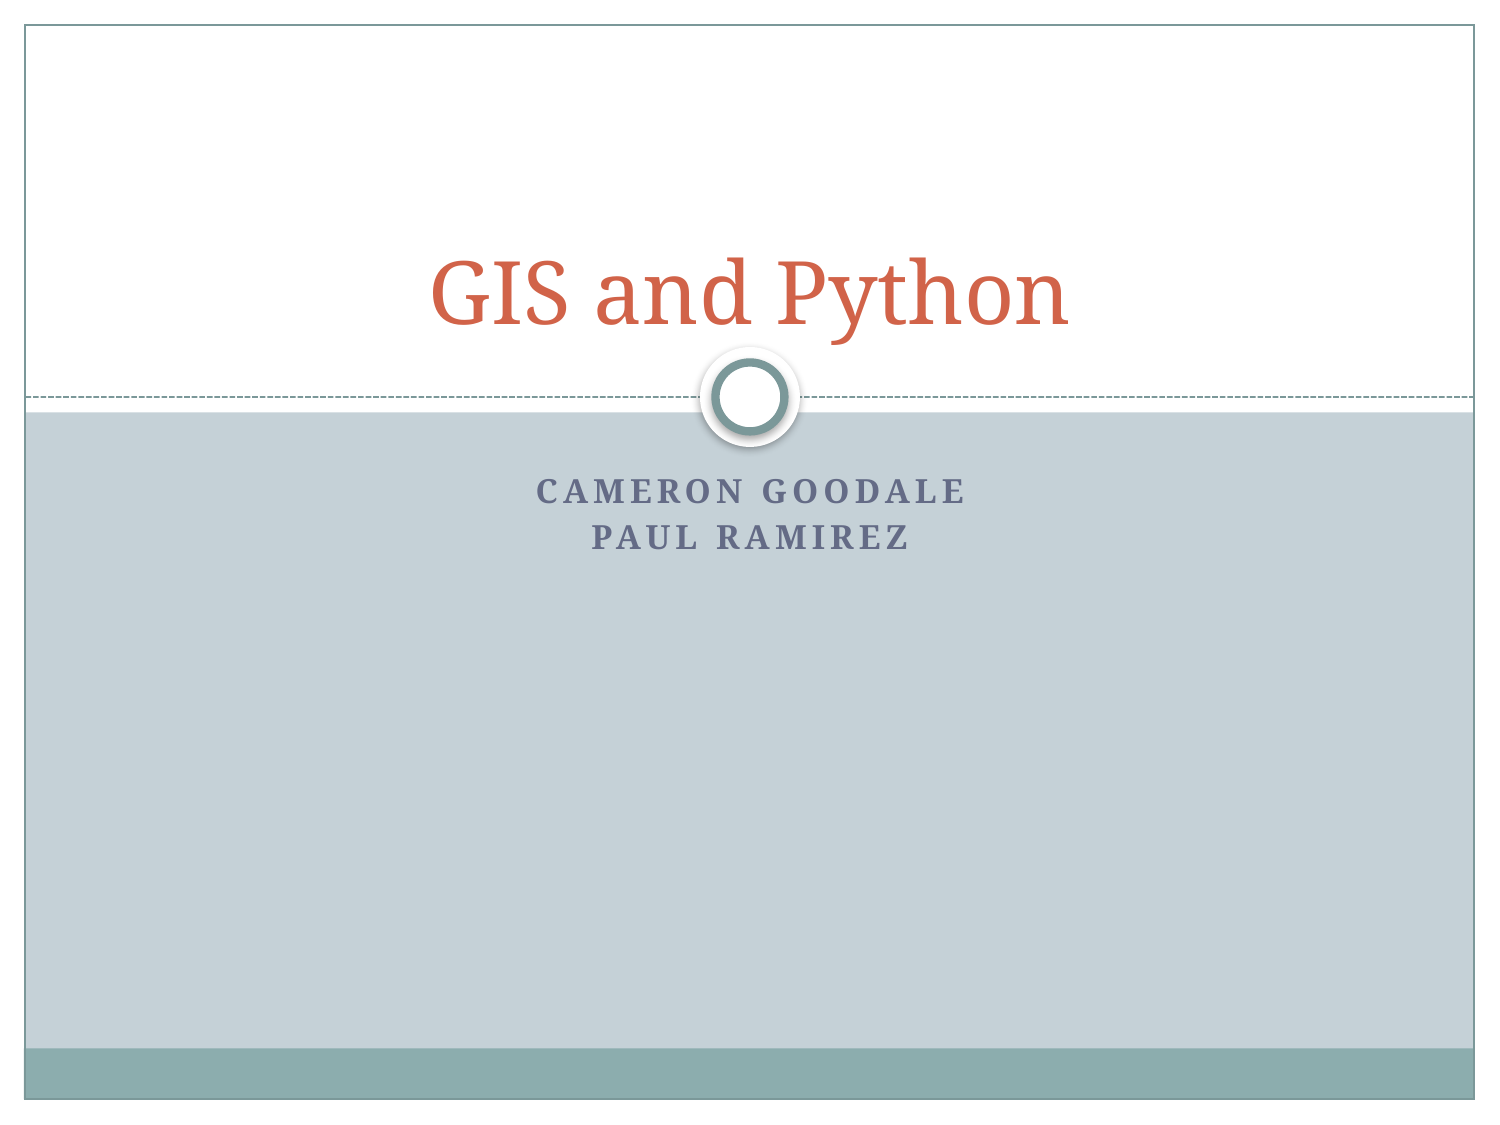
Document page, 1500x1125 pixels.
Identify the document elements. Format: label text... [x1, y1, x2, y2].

title GIS and Python [112, 62, 1388, 350]
subtitle Cameron Goodale Paul Ramirez [225, 462, 1275, 750]
